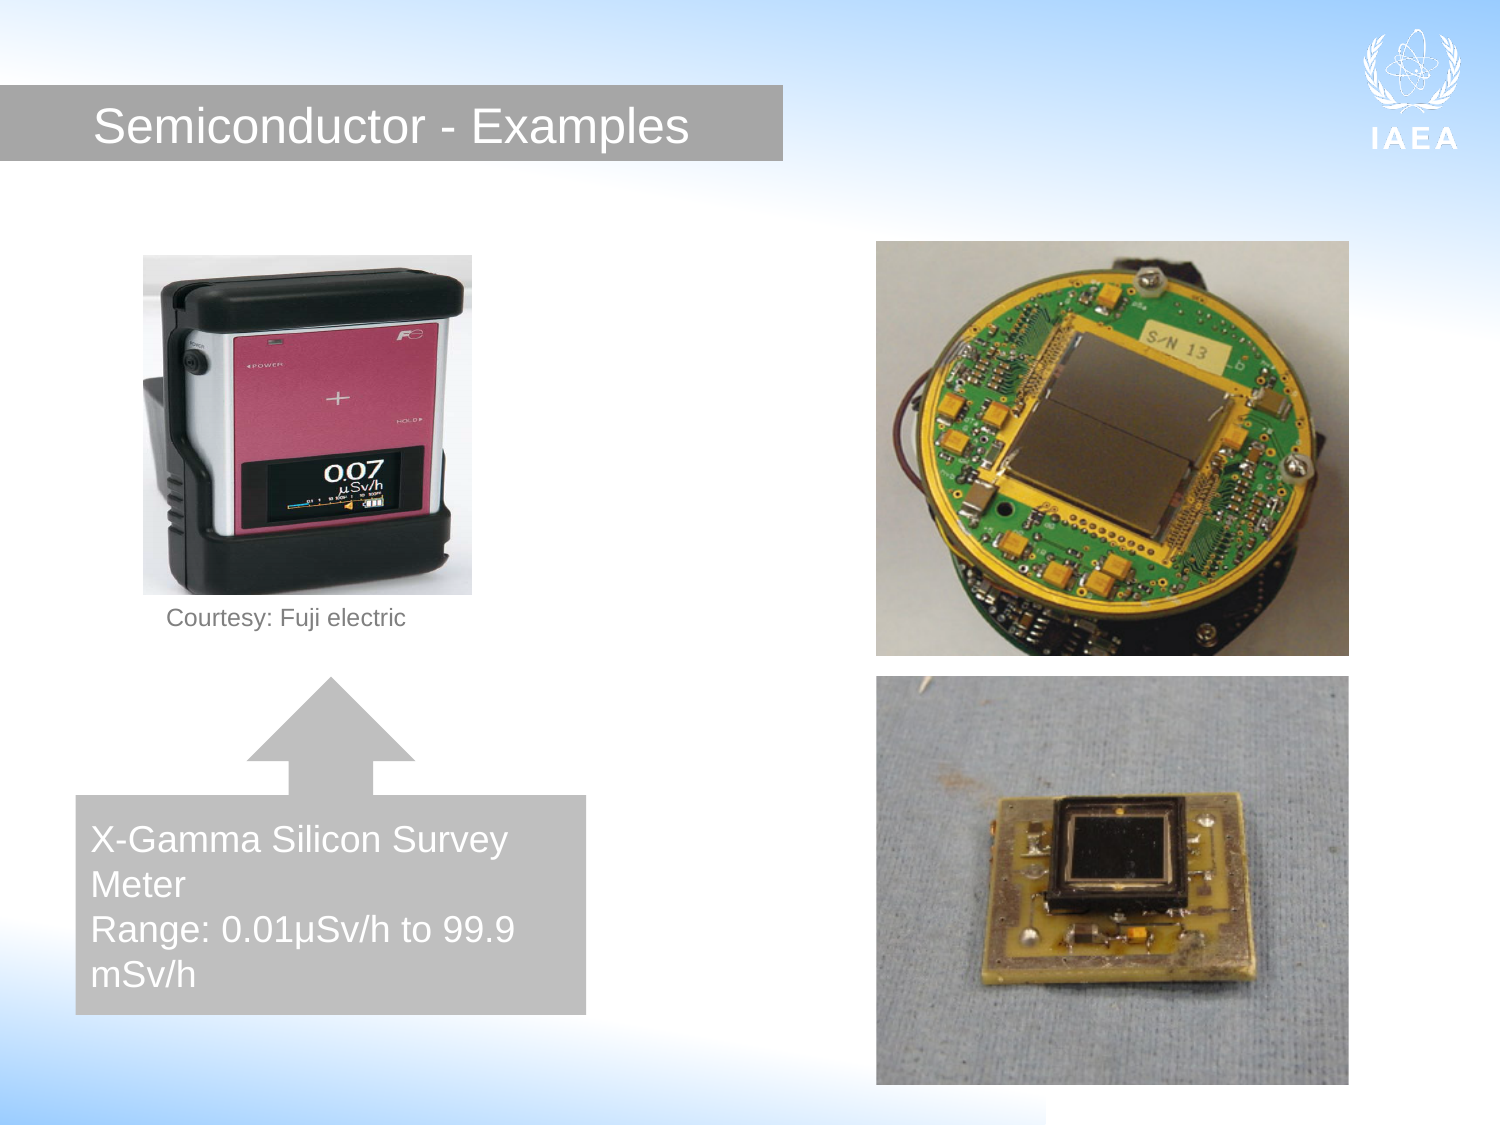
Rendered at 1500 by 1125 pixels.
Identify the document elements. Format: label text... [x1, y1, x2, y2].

picture [876, 676, 1349, 1085]
picture [143, 255, 472, 595]
text_box Courtesy: Fuji electric [151, 604, 464, 639]
text_box X-Gamma Silicon Survey Meter Range: 0.01μSv/h to 99.9 mSv/h [73, 674, 589, 1018]
text_box Semiconductor - Examples [0, 83, 785, 163]
picture [876, 241, 1349, 656]
picture [1363, 29, 1461, 149]
